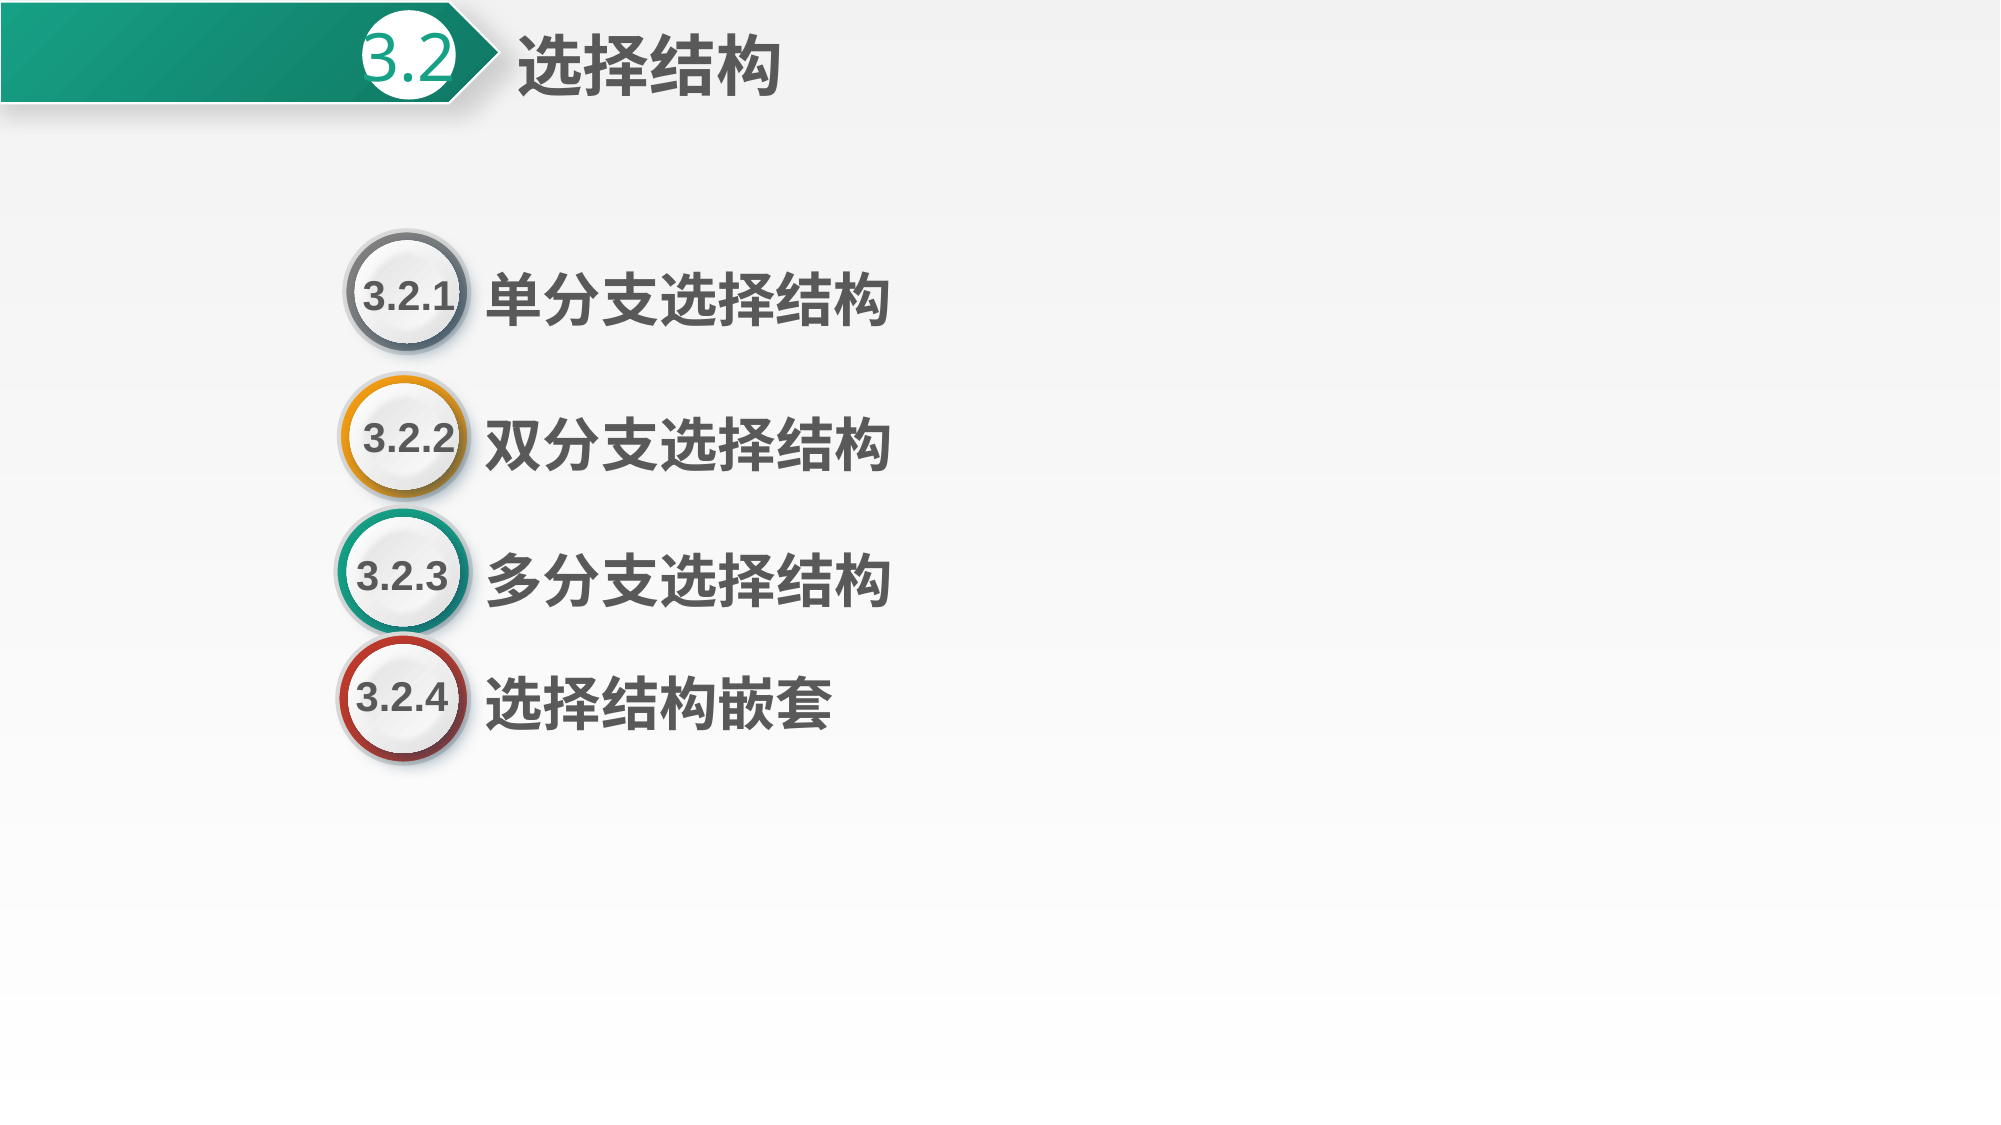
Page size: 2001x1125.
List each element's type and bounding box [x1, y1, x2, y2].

text_box [0, 0, 1391, 104]
text_box [337, 633, 1138, 764]
text_box [338, 373, 1297, 500]
text_box [335, 506, 1138, 637]
text_box [344, 230, 1138, 354]
